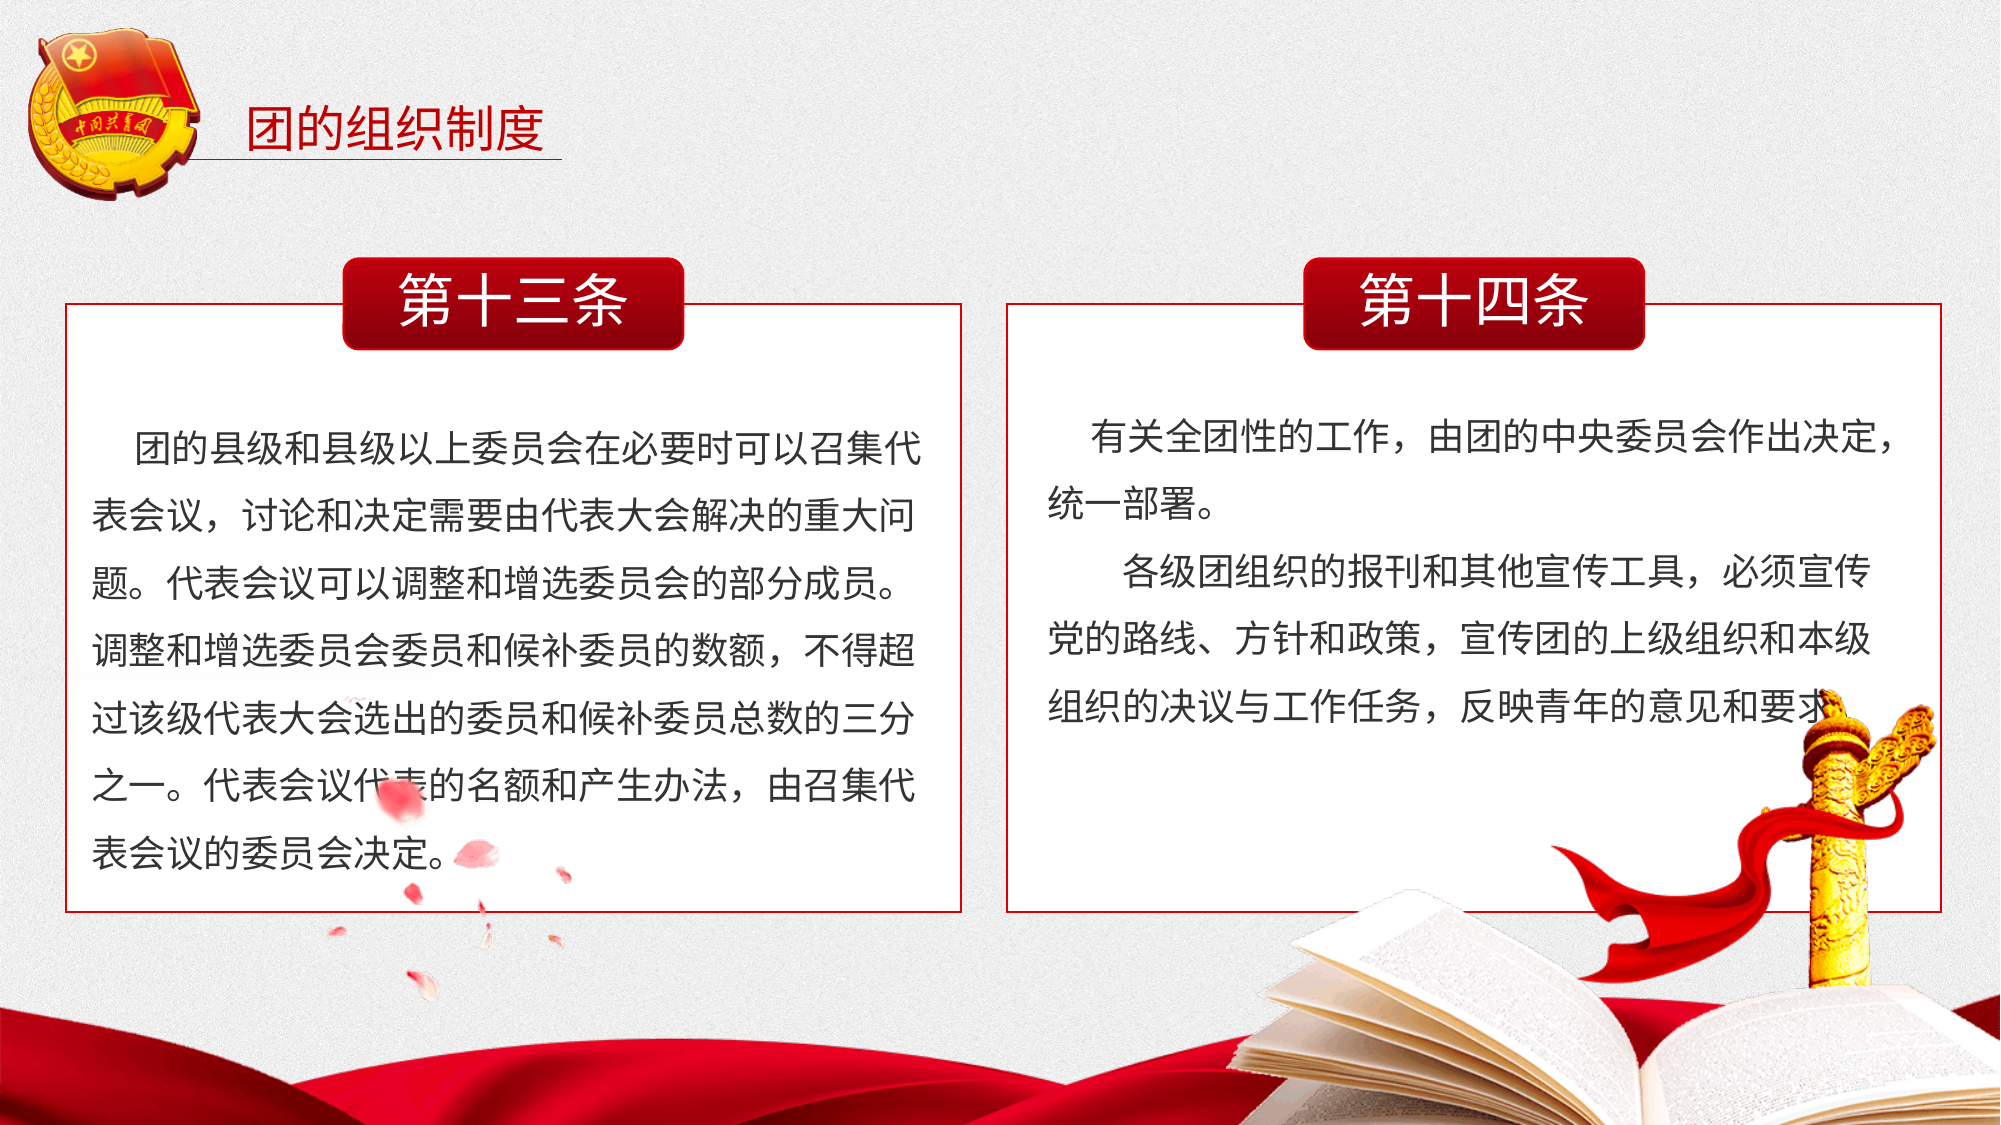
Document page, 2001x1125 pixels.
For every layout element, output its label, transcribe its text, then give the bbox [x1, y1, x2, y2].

text_box [1006, 303, 1942, 666]
picture [0, 0, 2001, 1125]
text_box 有关全团性的工作，由团的中央委员会作出决定，统一部署。 各级团组织的报刊和其他宣传工具，必须宣传党的路线、方针和政策，宣传团的上级组织和本级组织的决议与工作任务，反映青年的意见和要求。 [1032, 382, 1916, 666]
text_box 团的组织制度 [230, 90, 561, 159]
text_box 第十三条 [342, 257, 685, 351]
text_box 第十四条 [1303, 257, 1646, 351]
text_box 团的县级和县级以上委员会在必要时可以召集代表会议，讨论和决定需要由代表大会解决的重大问题。代表会议可以调整和增选委员会的部分成员。调整和增选委员会委员和候补委员的数额，不得超过该级代表大会选出的委员和候补委员总数的三分之一。代表会议代表的名额和产生办法，由召集代表会议的委员会决定。 [76, 394, 951, 666]
text_box [65, 303, 962, 666]
text_box 团的组织制度 [230, 160, 561, 165]
